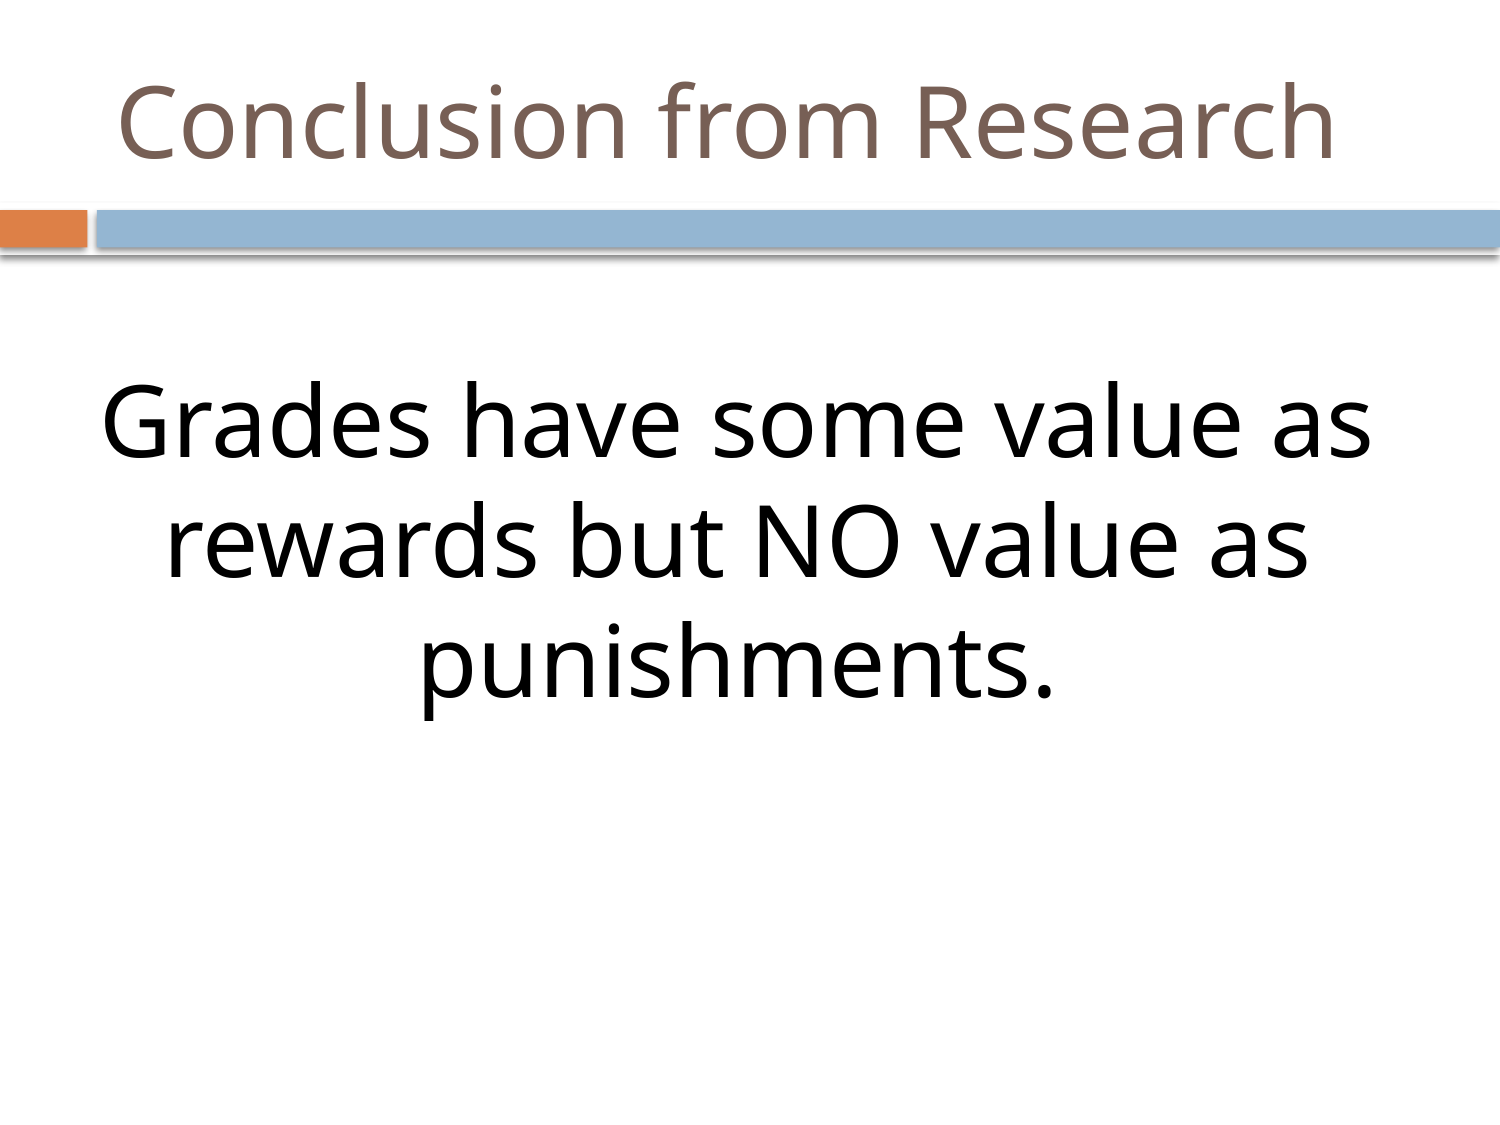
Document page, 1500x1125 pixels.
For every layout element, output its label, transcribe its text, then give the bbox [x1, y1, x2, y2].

title Conclusion from Research [100, 37, 1438, 200]
text_box Grades have some value as rewards but NO value as punishments. [37, 350, 1438, 725]
